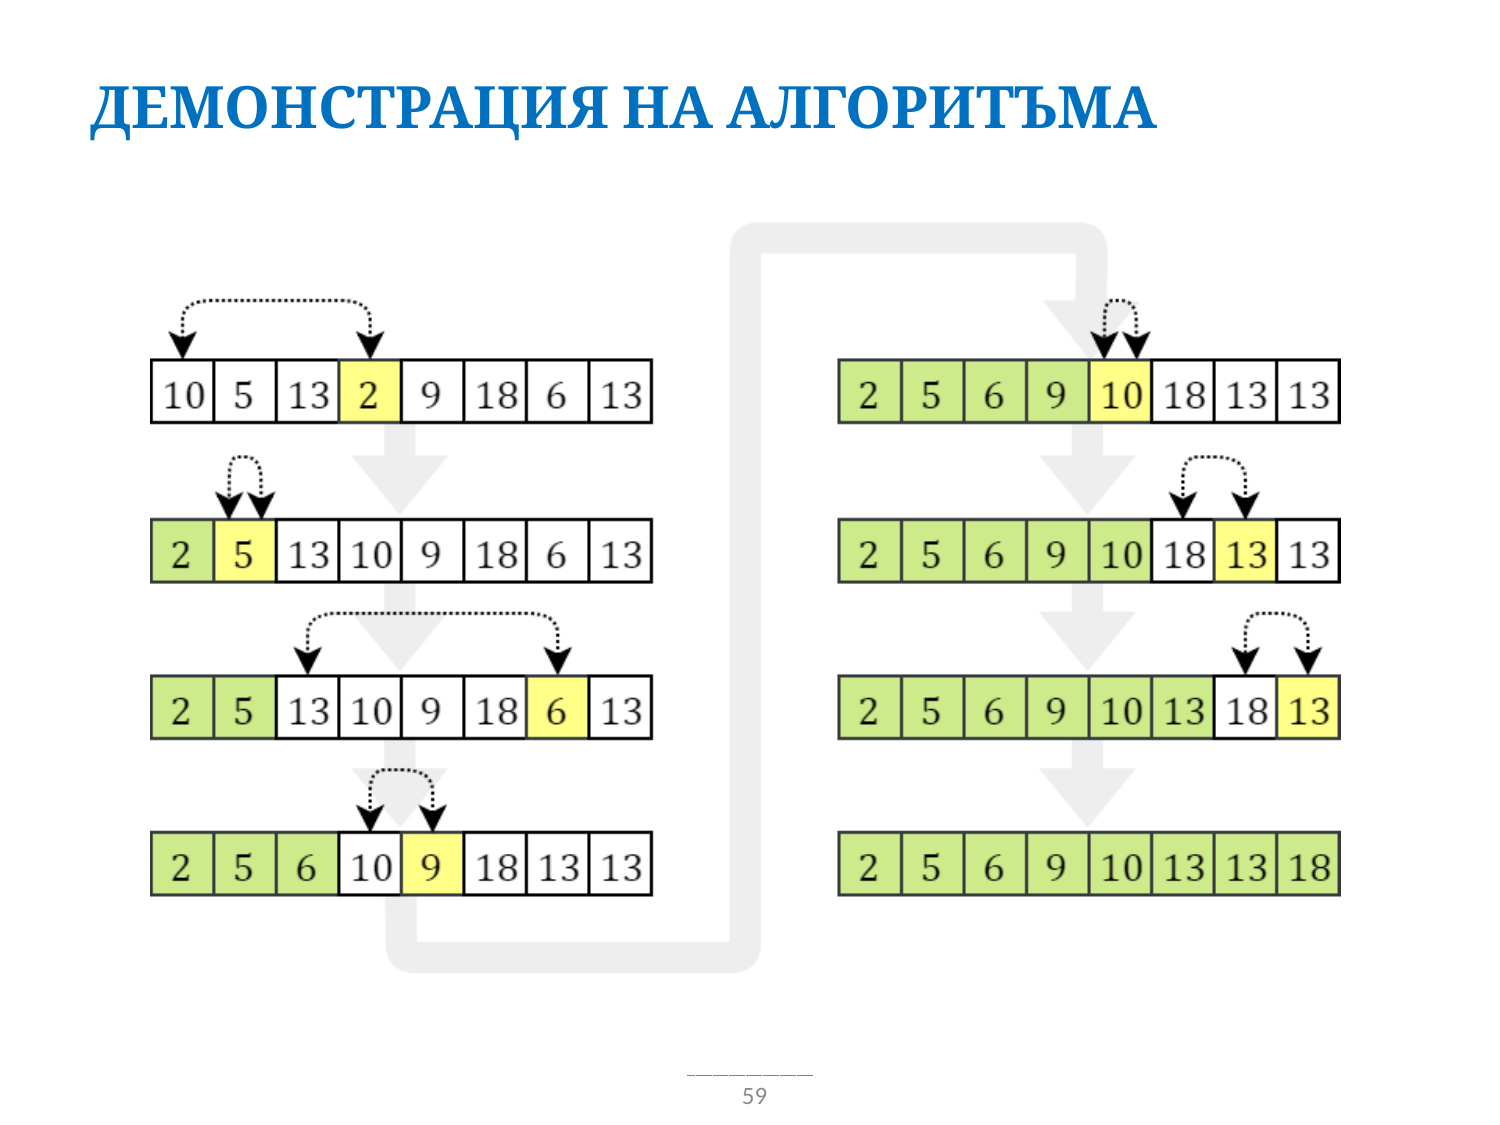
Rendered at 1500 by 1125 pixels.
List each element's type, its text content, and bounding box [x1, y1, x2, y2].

picture [149, 220, 1341, 975]
slide_number 59 [579, 1065, 930, 1125]
list Демонстрация на алгоритъма [75, 62, 1450, 1063]
